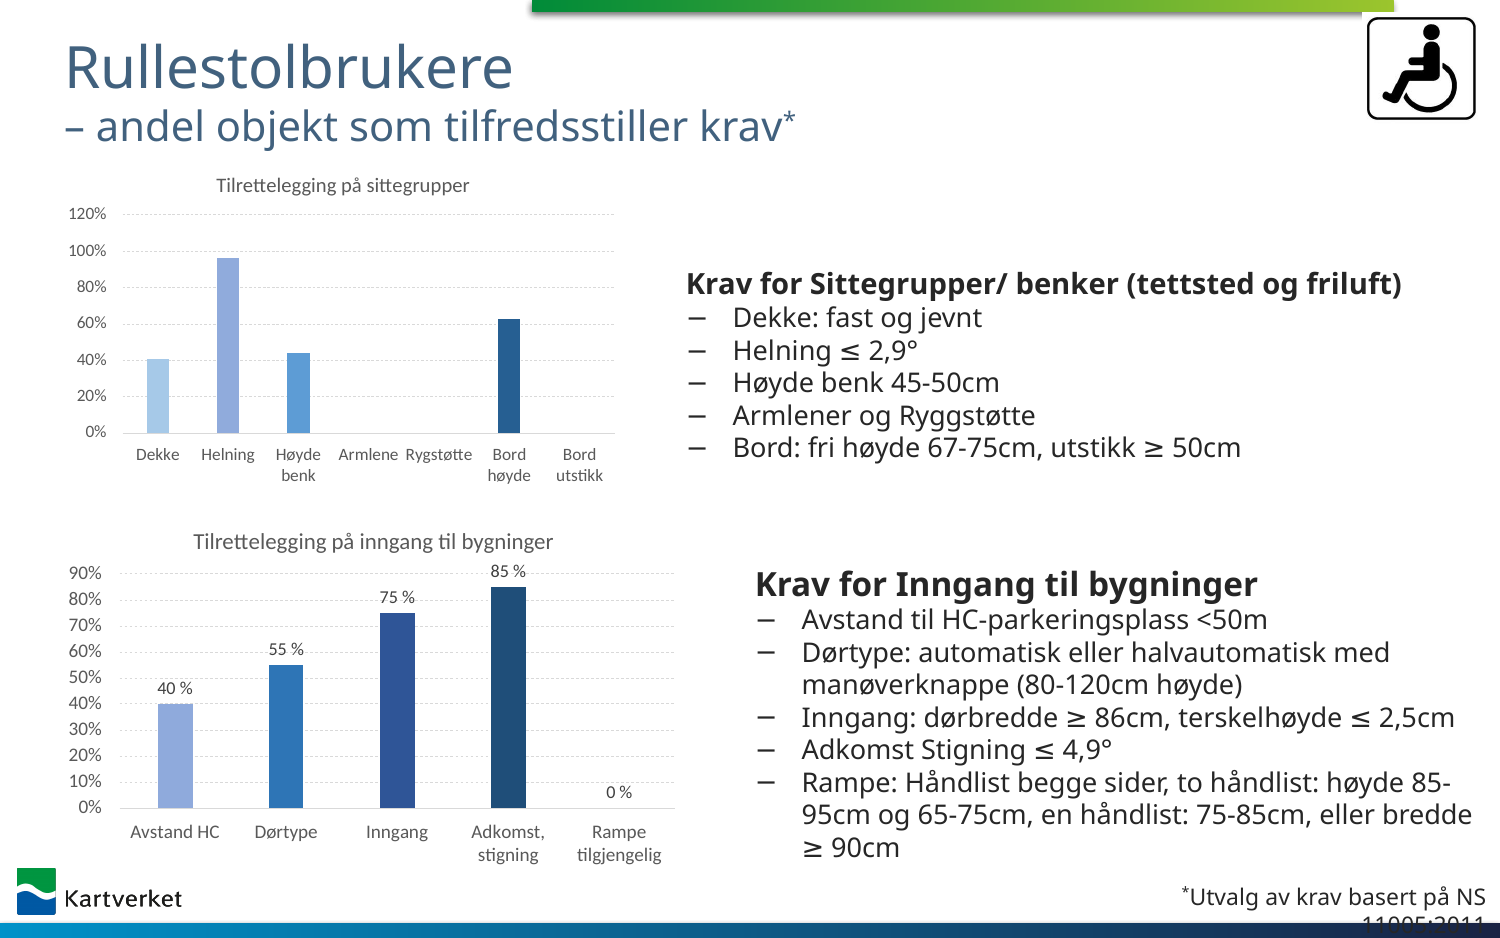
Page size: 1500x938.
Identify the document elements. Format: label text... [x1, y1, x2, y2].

text_box Rullestolbrukere – andel objekt som tilfredsstiller krav* [49, 25, 1431, 158]
text_box Krav for Inngang til bygninger Avstand til HC-parkeringsplass <50m Dørtype: automatisk eller halvautomatisk med manøverknappe (80-120cm høyde) Inngang: dørbredde ≥ 86cm, terskelhøyde ≤ 2,5cm Adkomst Stigning ≤ 4,9° Rampe: Håndlist begge sider, to håndlist: høyde 85-95cm og 65-75cm, en håndlist: 75-85cm, eller bredde ≥ 90cm [740, 555, 1491, 870]
picture [62, 520, 686, 874]
text_box Krav for Sittegrupper/ benker (tettsted og friluft) Dekke: fast og jevnt Helning ≤ 2,9° Høyde benk 45-50cm Armlener og Ryggstøtte Bord: fri høyde 67-75cm, utstikk ≥ 50cm [670, 258, 1418, 471]
picture [62, 166, 625, 492]
picture [1362, 12, 1481, 126]
text_box *Utvalg av krav basert på NS 11005:2011 [1068, 873, 1500, 938]
